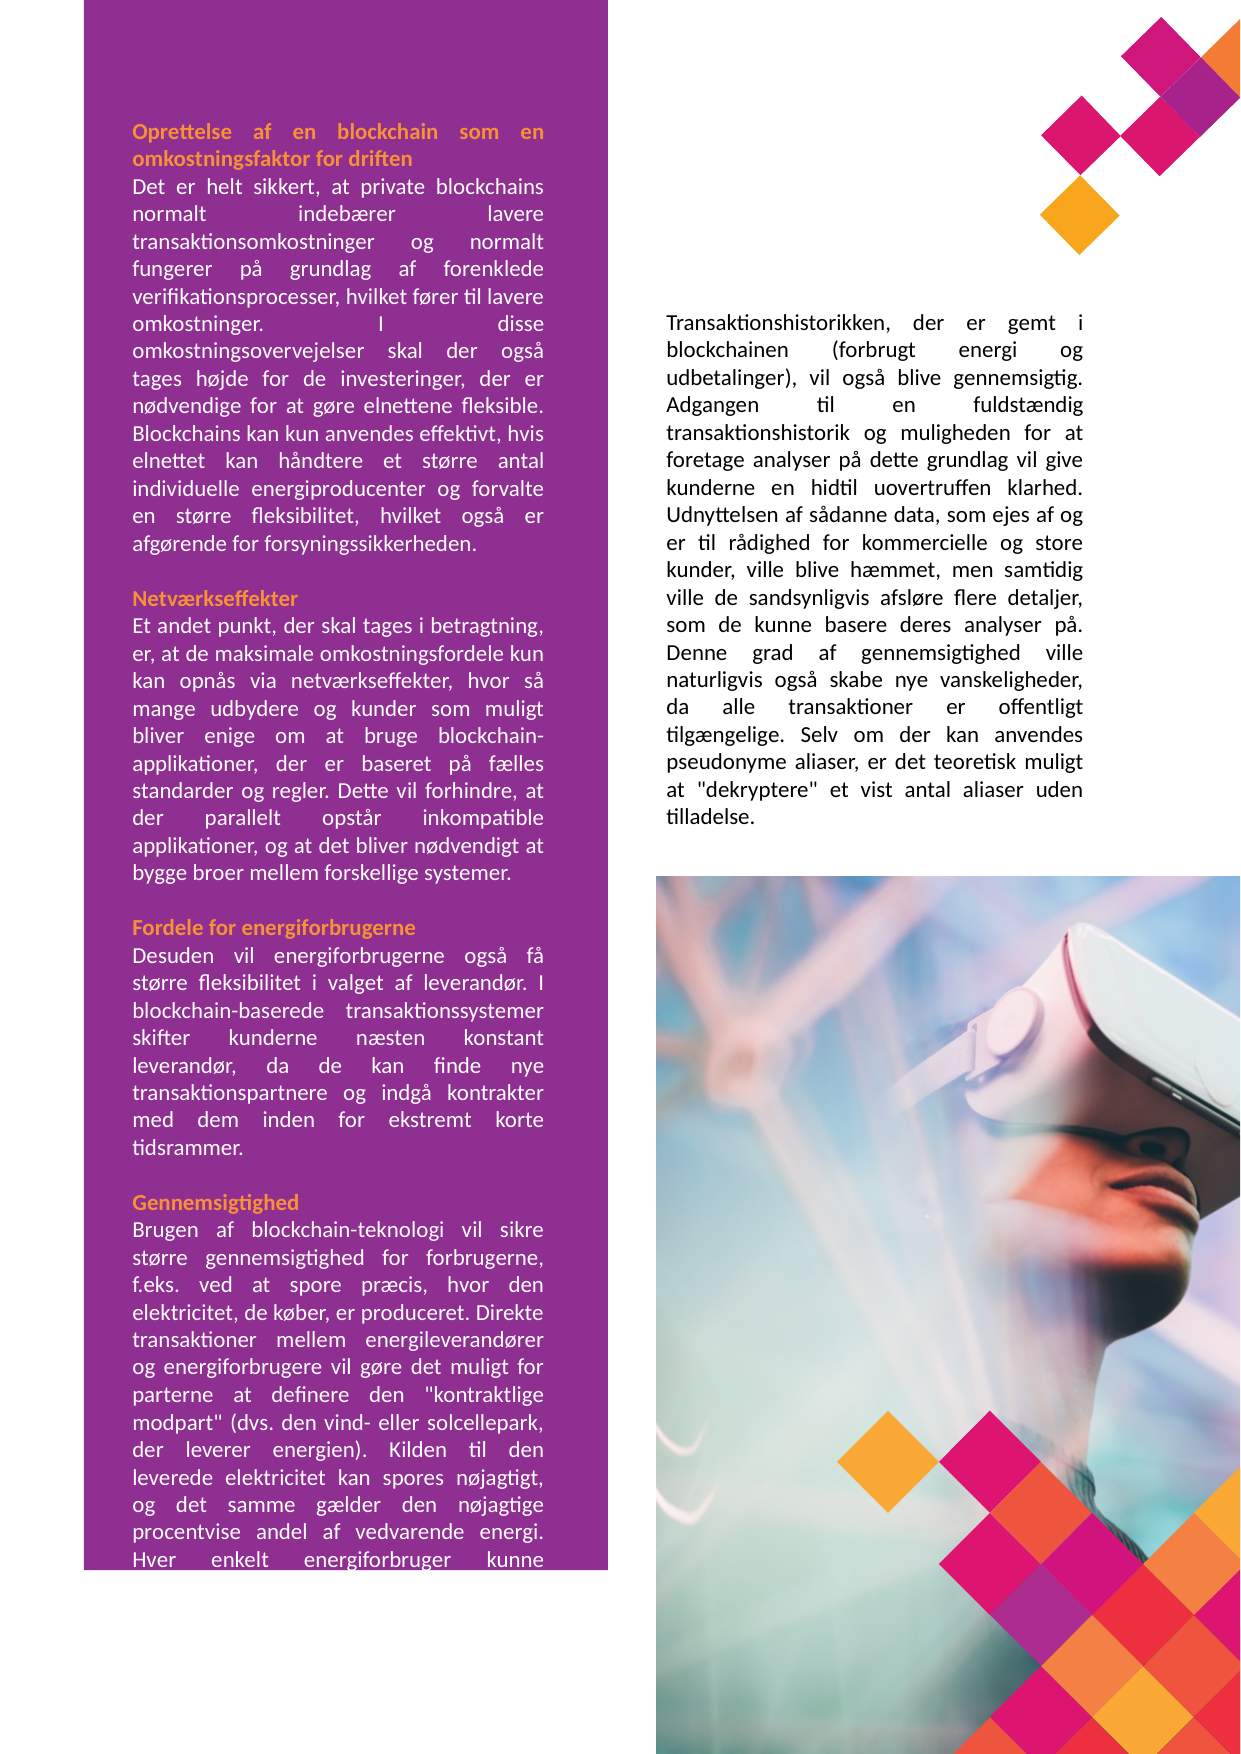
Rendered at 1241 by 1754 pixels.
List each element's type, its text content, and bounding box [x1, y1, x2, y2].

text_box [851, 1410, 1241, 1754]
picture [656, 876, 1241, 1754]
text_box Oprettelse af en blockchain som en omkostningsfaktor for driften Det er helt sikkert, at private blockchains normalt indebærer lavere transaktionsomkostninger og normalt fungerer på grundlag af forenklede verifikationsprocesser, hvilket fører til lavere omkostninger. I disse omkostningsovervejelser skal der også tages højde for de investeringer, der er nødvendige for at gøre elnettene fleksible. Blockchains kan kun anvendes effektivt, hvis elnettet kan håndtere et større antal individuelle energiproducenter og forvalte en større fleksibilitet, hvilket også er afgørende for forsyningssikkerheden. Netværkseffekter Et andet punkt, der skal tages i betragtning, er, at de maksimale omkostningsfordele kun kan opnås via netværkseffekter, hvor så mange udbydere og kunder som muligt bliver enige om at bruge blockchain-applikationer, der er baseret på fælles standarder og regler. Dette vil forhindre, at der parallelt opstår inkompatible applikationer, og at det bliver nødvendigt at bygge broer mellem forskellige systemer. Fordele for energiforbrugerne Desuden vil energiforbrugerne også få større fleksibilitet i valget af leverandør. I blockchain-baserede transaktionssystemer skifter kunderne næsten konstant leverandør, da de kan finde nye transaktionspartnere og indgå kontrakter med dem inden for ekstremt korte tidsrammer. Gennemsigtighed Brugen af blockchain-teknologi vil sikre større gennemsigtighed for forbrugerne, f.eks. ved at spore præcis, hvor den elektricitet, de køber, er produceret. Direkte transaktioner mellem energileverandører og energiforbrugere vil gøre det muligt for parterne at definere den "kontraktlige modpart" (dvs. den vind- eller solcellepark, der leverer energien). Kilden til den leverede elektricitet kan spores nøjagtigt, og det samme gælder den nøjagtige procentvise andel af vedvarende energi. Hver enkelt energiforbruger kunne specificere disse aspekter individuelt og med en hidtil uset granularitet. [117, 109, 560, 1537]
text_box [1041, 28, 1241, 244]
text_box Transaktionshistorikken, der er gemt i blockchainen (forbrugt energi og udbetalinger), vil også blive gennemsigtig. Adgangen til en fuldstændig transaktionshistorik og muligheden for at foretage analyser på dette grundlag vil give kunderne en hidtil uovertruffen klarhed. Udnyttelsen af sådanne data, som ejes af og er til rådighed for kommercielle og store kunder, ville blive hæmmet, men samtidig ville de sandsynligvis afsløre flere detaljer, som de kunne basere deres analyser på. Denne grad af gennemsigtighed ville naturligvis også skabe nye vanskeligheder, da alle transaktioner er offentligt tilgængelige. Selv om der kan anvendes pseudonyme aliaser, er det teoretisk muligt at "dekryptere" et vist antal aliaser uden tilladelse. [651, 300, 1099, 846]
